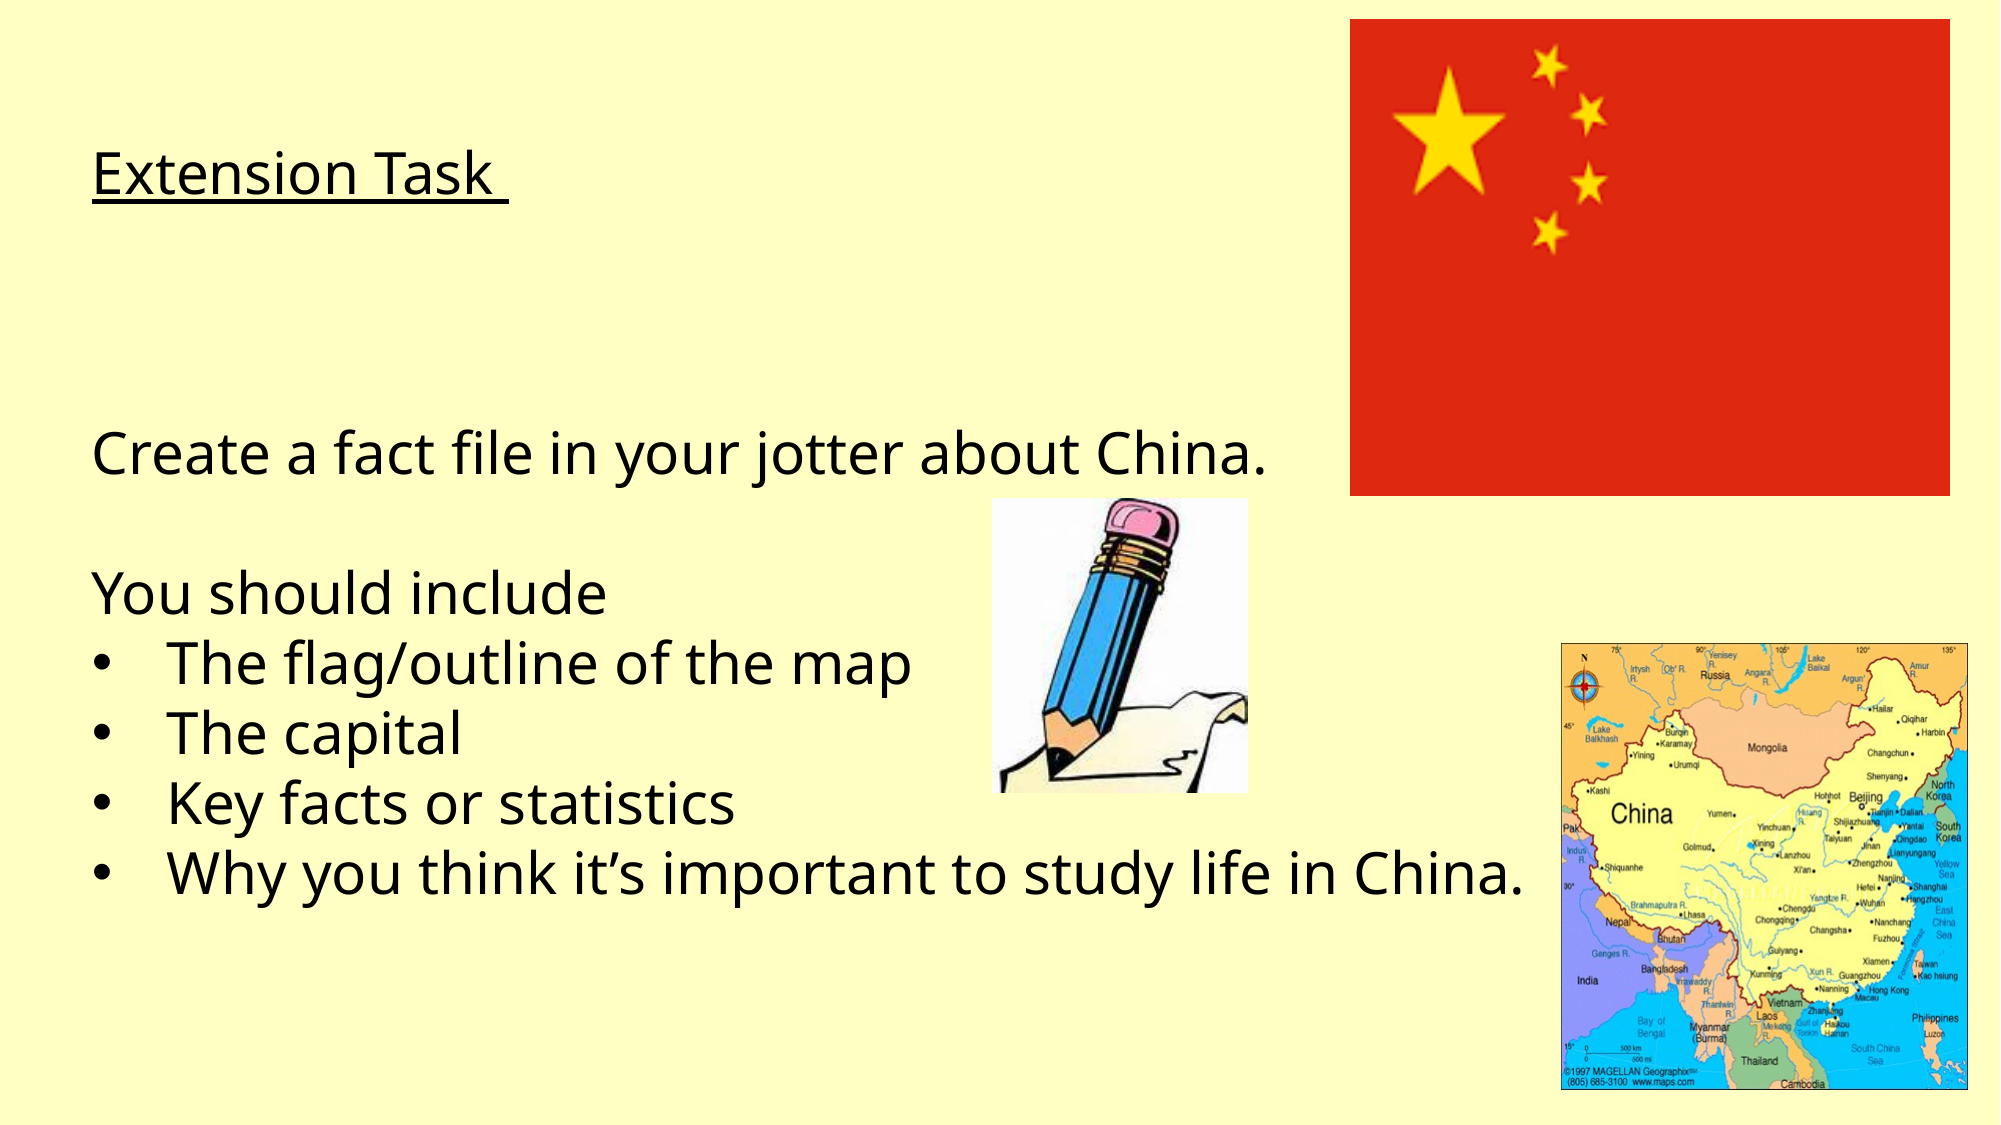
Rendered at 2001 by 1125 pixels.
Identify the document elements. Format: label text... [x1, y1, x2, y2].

picture [992, 498, 1248, 793]
picture [1561, 643, 1968, 1090]
picture [1349, 19, 1950, 496]
text_box Extension Task Create a fact file in your jotter about China. You should include The flag/outline of the map The capital Key facts or statistics Why you think it’s important to study life in China. [77, 129, 1909, 914]
